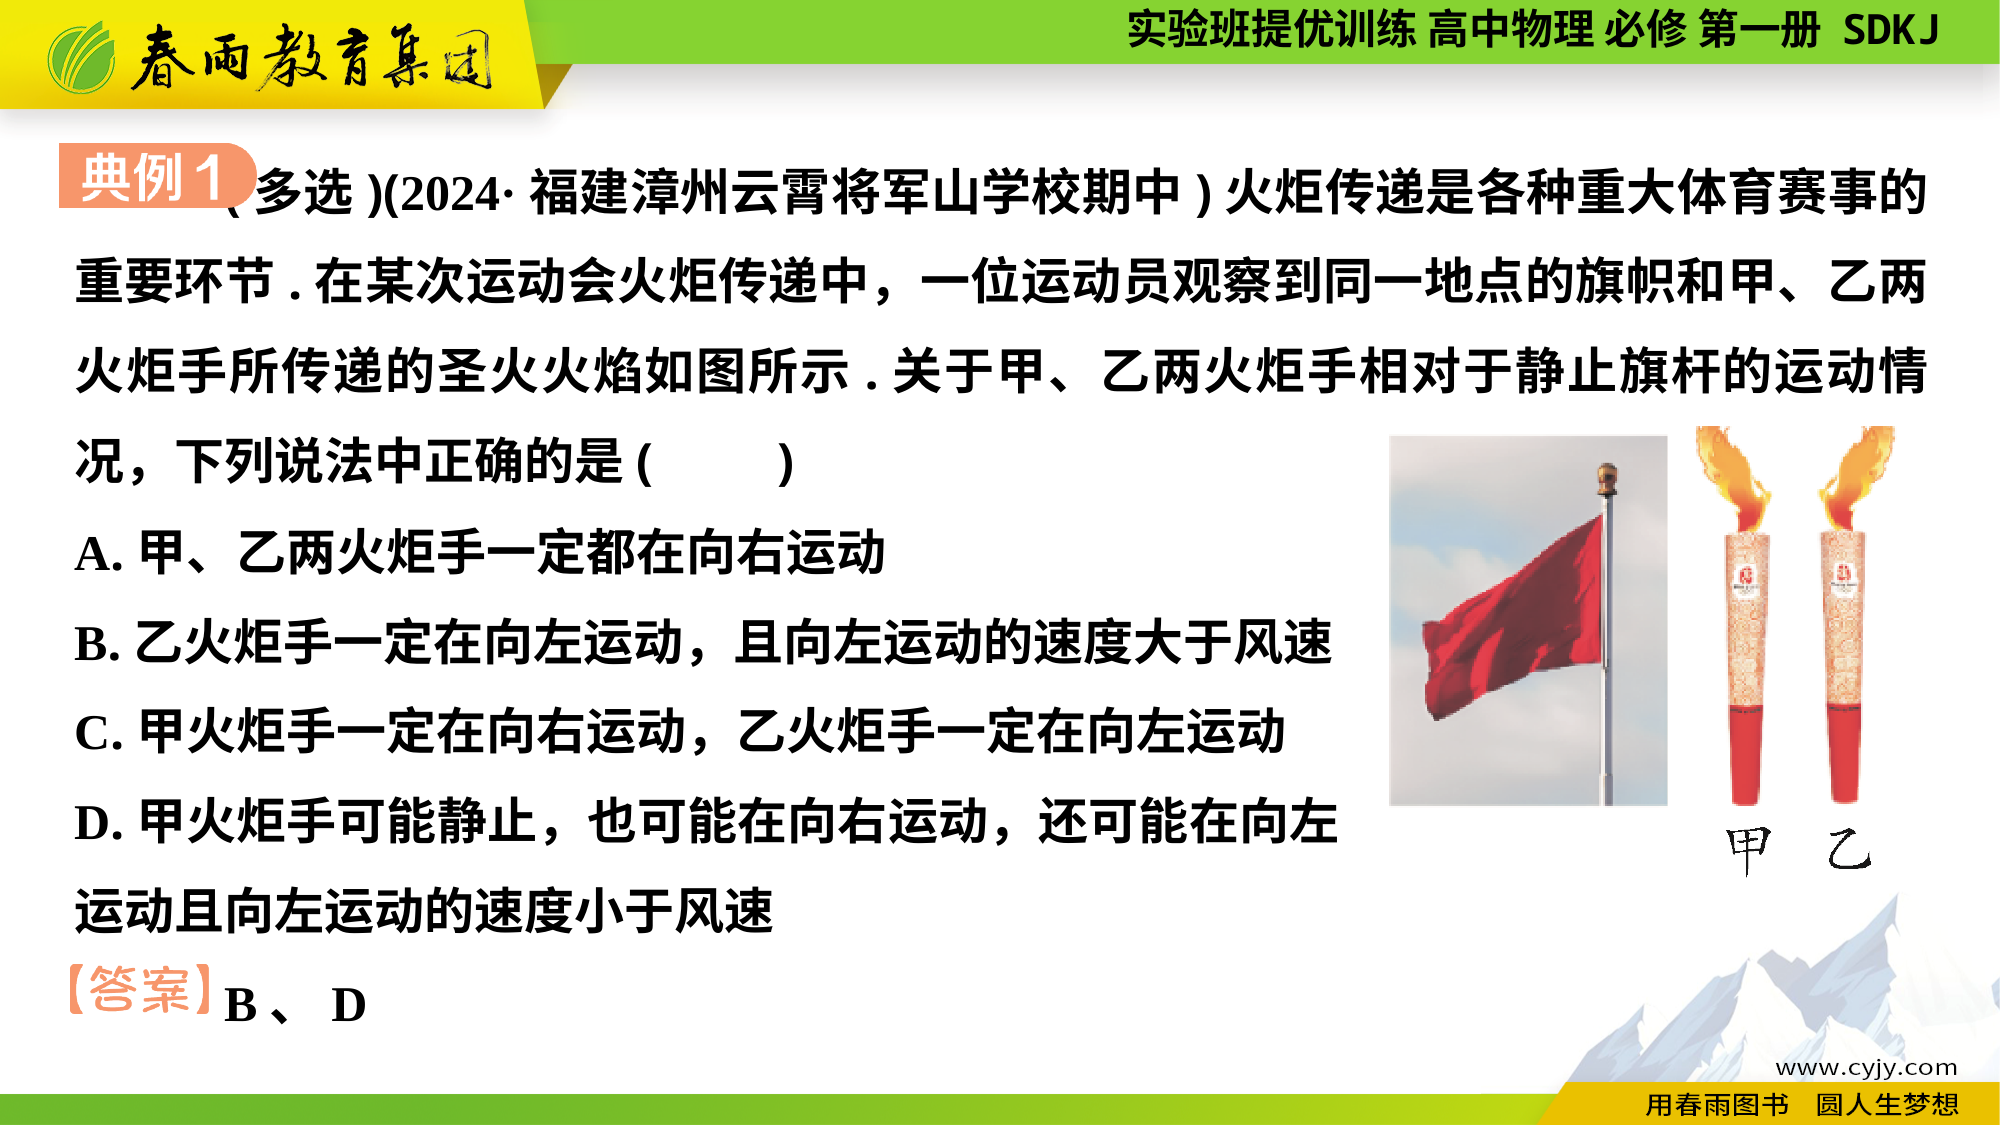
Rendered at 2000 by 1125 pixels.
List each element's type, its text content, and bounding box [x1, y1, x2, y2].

text_box B、D [59, 934, 1944, 1040]
list (多选)(2024·福建漳州云霄将军山学校期中)火炬传递是各种重大体育赛事的重要环节.在某次运动会火炬传递中，一位运动员观察到同一地点的旗帜和甲、乙两火炬手所传递的圣火火焰如图所示.关于甲、乙两火炬手相对于静止旗杆的运动情况，下列说法中正确的是( ) A.甲、乙两火炬手一定都在向右运动 B.乙火炬手一定在向左运动，且向左运动的速度大于风速 [59, 122, 1944, 683]
text_box C.甲火炬手一定在向右运动，乙火炬手一定在向左运动 D.甲火炬手可能静止，也可能在向右运动，还可能在向左运动且向左运动的速度小于风速 [59, 661, 1355, 934]
picture [0, 0, 2000, 1125]
